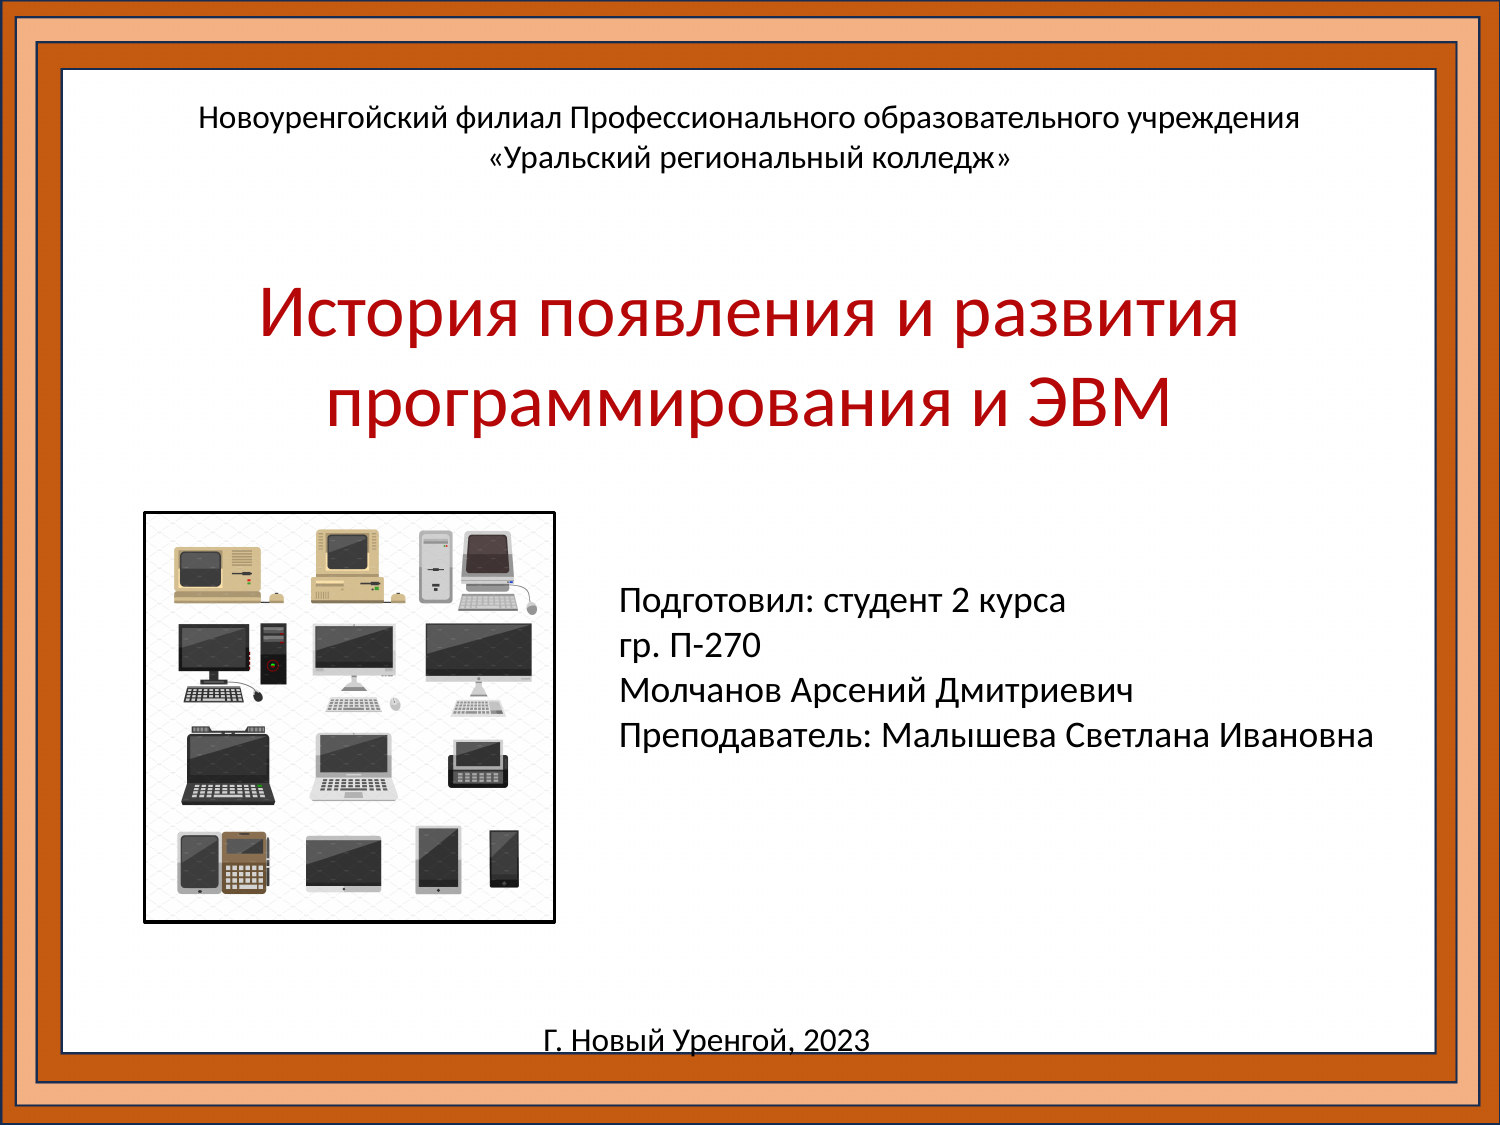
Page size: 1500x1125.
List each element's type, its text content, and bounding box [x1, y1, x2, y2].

text_box Подготовил: студент 2 курса гр. П-270 Молчанов Арсений Дмитриевич Преподаватель: Малышева Светлана Ивановна [604, 568, 1423, 763]
text_box Новоуренгойский филиал Профессионального образовательного учреждения «Уральский региональный колледж» [59, 88, 1441, 183]
picture [0, 0, 1500, 1125]
text_box Г. Новый Уренгой, 2023 [517, 1010, 897, 1066]
text_box История появления и развития программирования и ЭВМ [110, 254, 1390, 450]
